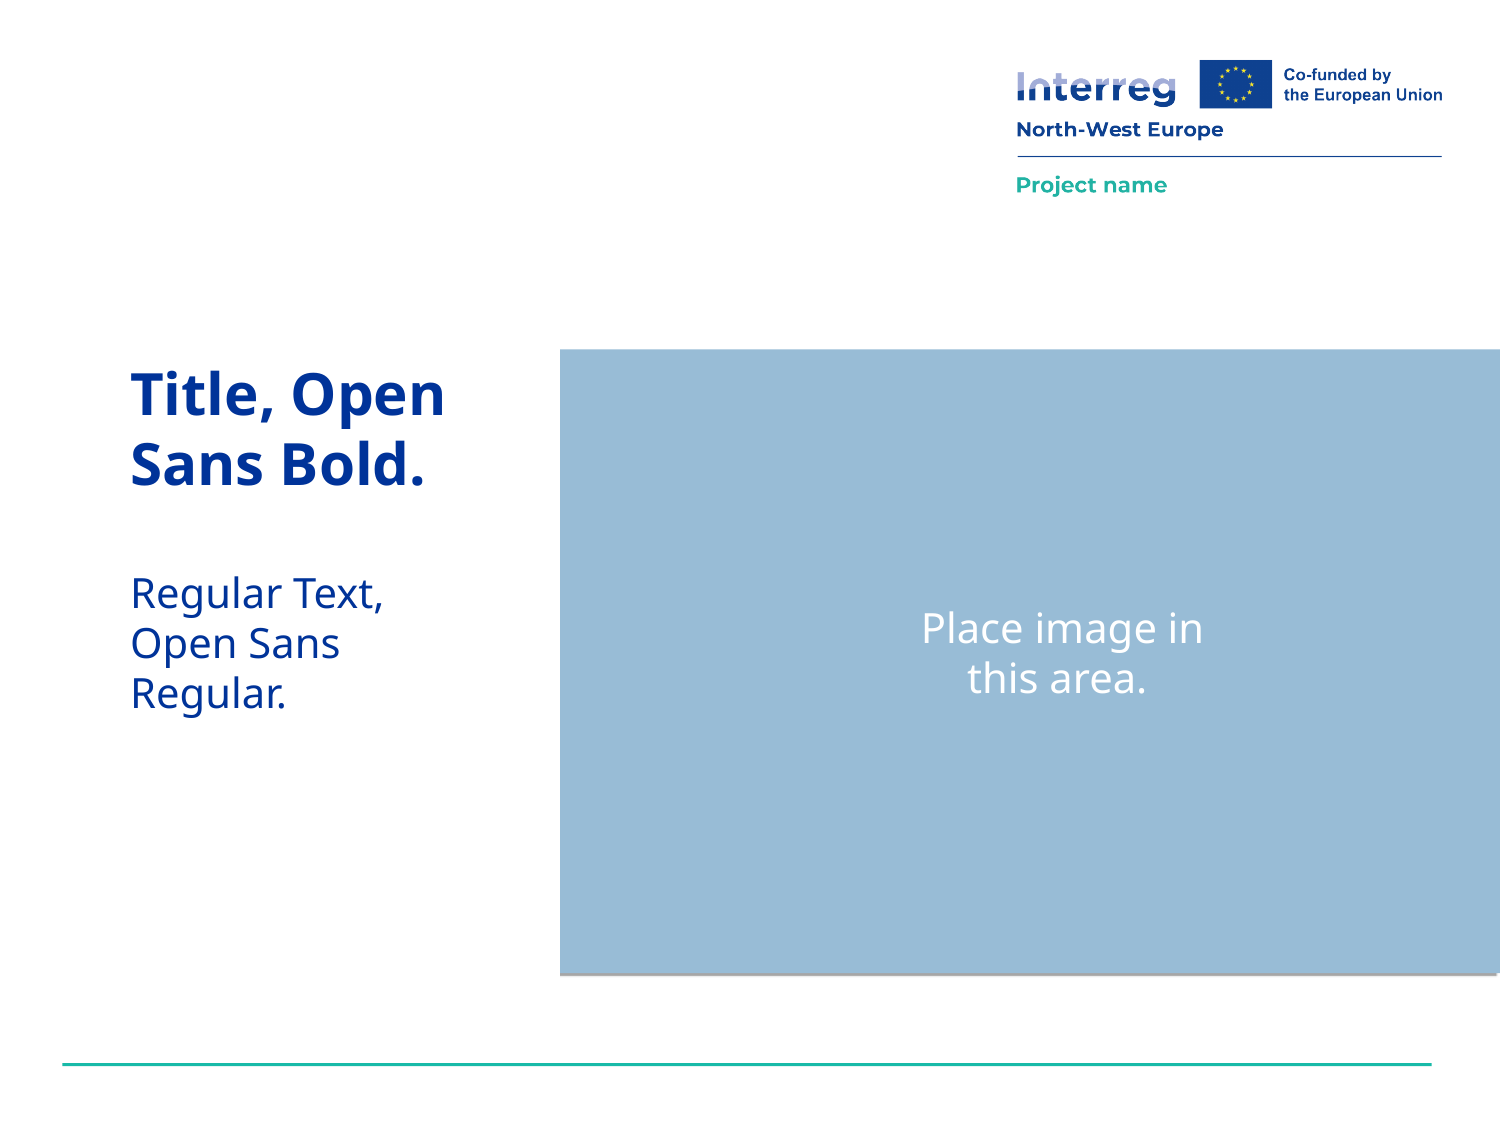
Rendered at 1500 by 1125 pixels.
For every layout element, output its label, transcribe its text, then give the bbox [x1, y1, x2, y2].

text_box [560, 349, 1500, 974]
text_box Title, Open Sans Bold. Regular Text, Open Sans Regular. [115, 349, 514, 798]
text_box Place image in this area. [872, 594, 1253, 710]
picture [958, 0, 1500, 252]
